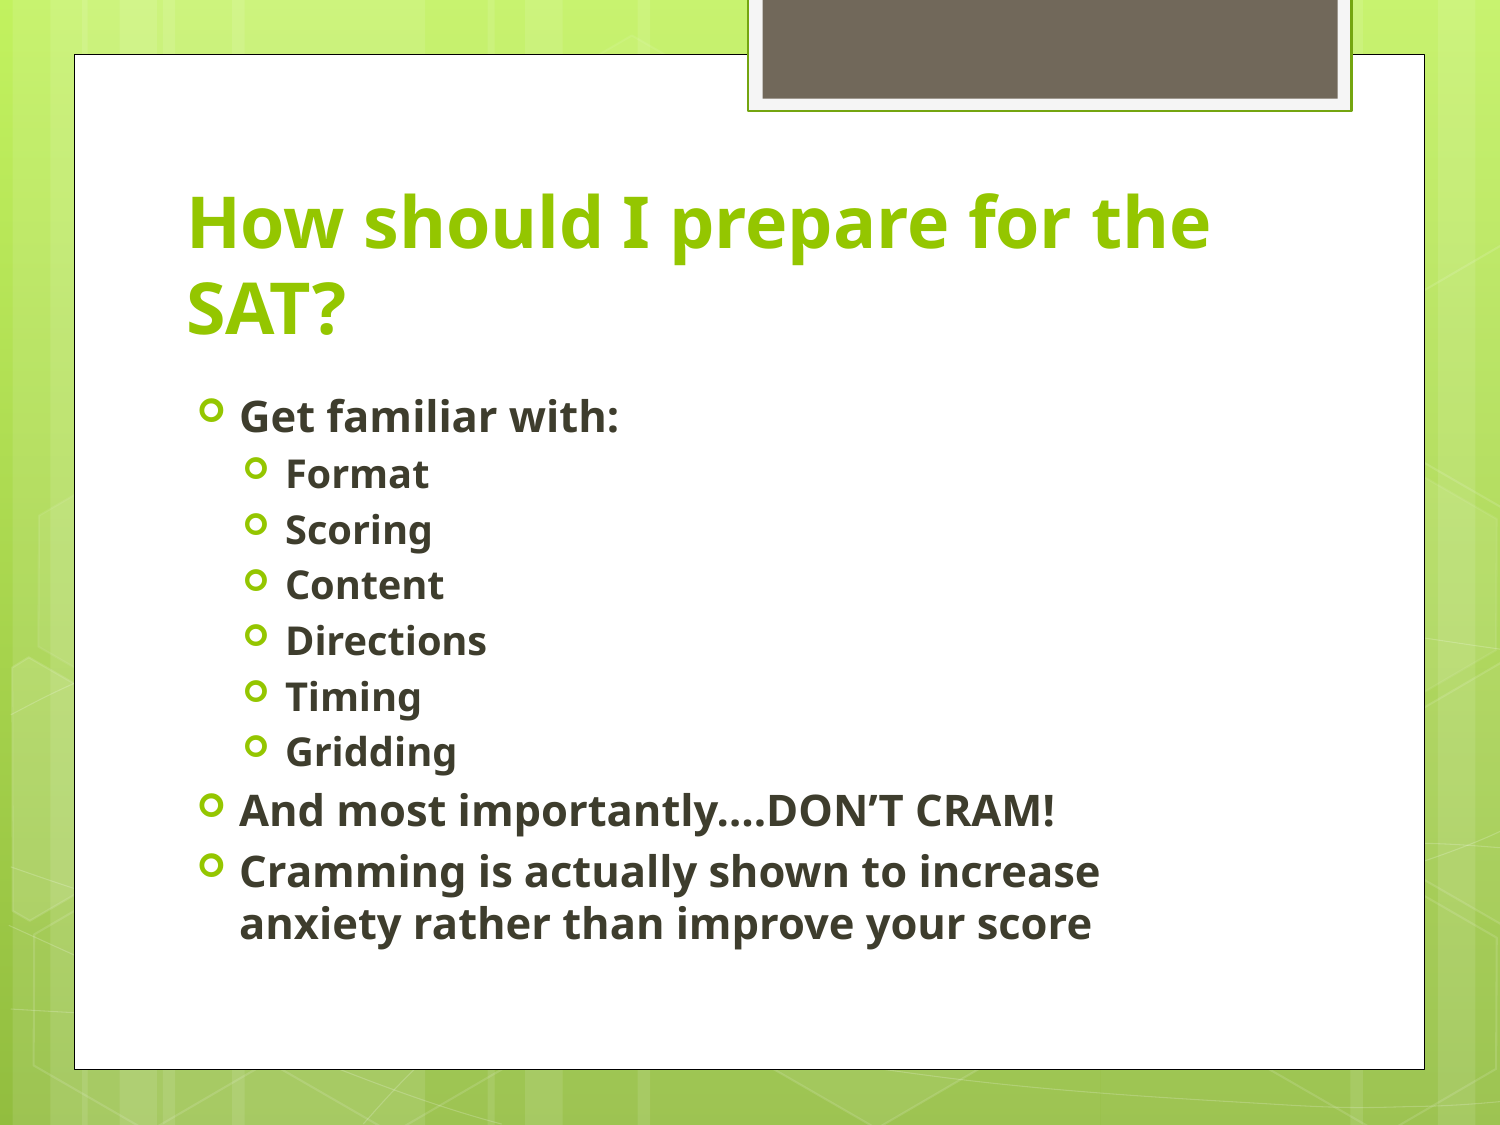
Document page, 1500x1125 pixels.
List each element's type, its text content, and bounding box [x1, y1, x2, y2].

title How should I prepare for the SAT? [171, 168, 1324, 357]
list Get familiar with: Format Scoring Content Directions Timing Gridding And most importantly….DON’T CRAM! Cramming is actually shown to increase anxiety rather than improve your score [171, 381, 1283, 957]
